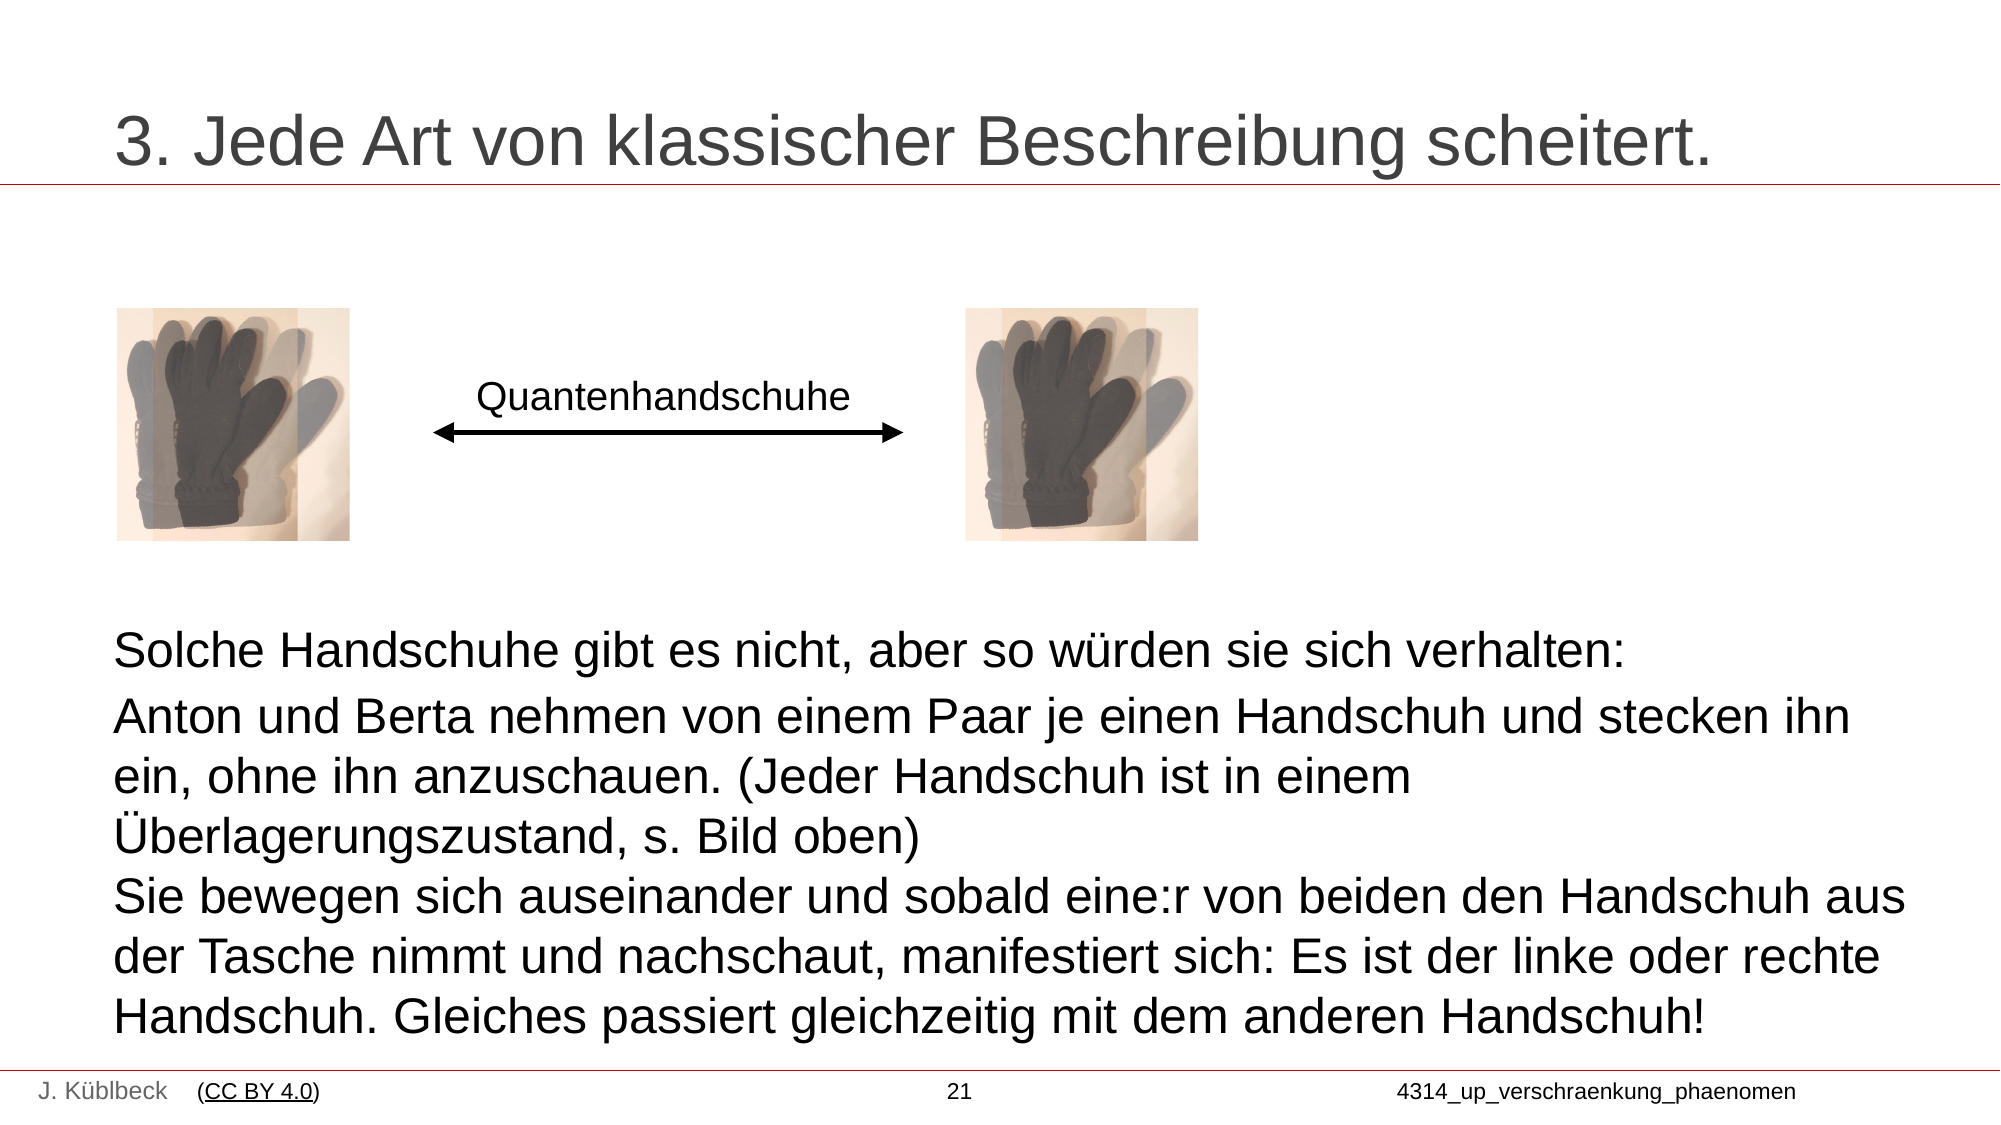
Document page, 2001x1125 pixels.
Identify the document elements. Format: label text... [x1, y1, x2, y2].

title 3. Jede Art von klassischer Beschreibung scheitert. [99, 90, 1900, 185]
text_box Solche Handschuhe gibt es nicht, aber so würden sie sich verhalten: Anton und Berta nehmen von einem Paar je einen Handschuh und stecken ihn ein, ohne ihn anzuschauen. (Jeder Handschuh ist in einem Überlagerungszustand, s. Bild oben) Sie bewegen sich auseinander und sobald eine:r von beiden den Handschuh aus der Tasche nimmt und nachschaut, manifestiert sich: Es ist der linke oder rechte Handschuh. Gleiches passiert gleichzeitig mit dem anderen Handschuh! [98, 278, 1942, 1059]
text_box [116, 307, 350, 542]
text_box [965, 307, 1199, 542]
